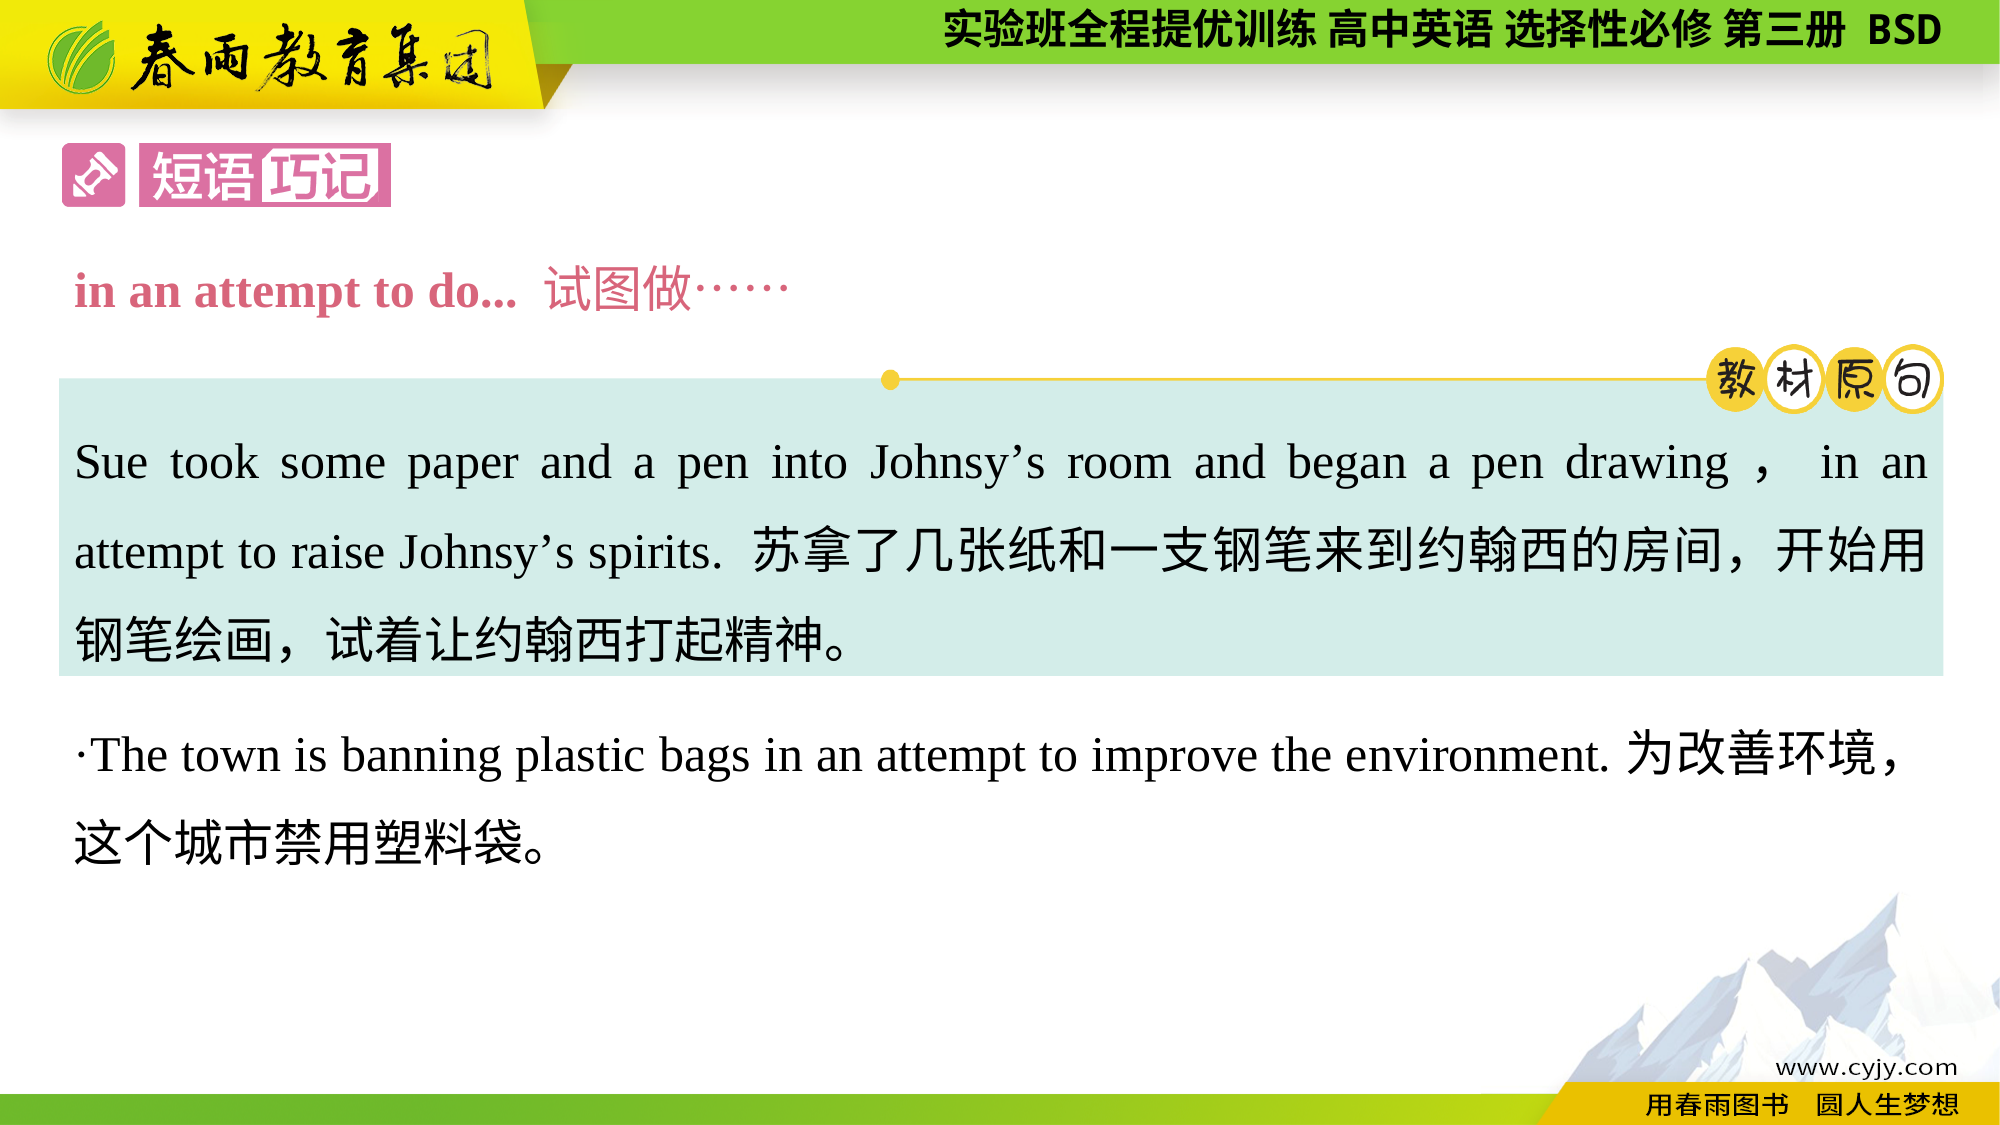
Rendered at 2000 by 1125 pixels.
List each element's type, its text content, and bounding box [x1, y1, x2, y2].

text_box Sue took some paper and a pen into Johnsy’s room and began a pen drawing，in an attempt to raise Johnsy’s spirits. 苏拿了几张纸和一支钢笔来到约翰西的房间，开始用钢笔绘画，试着让约翰西打起精神。 [59, 378, 1944, 676]
text_box ·The town is banning plastic bags in an attempt to improve the environment.为改善环境，这个城市禁用塑料袋。 [59, 684, 1944, 880]
picture [0, 0, 2000, 1125]
list in an attempt to do... 试图做…… [59, 219, 1944, 315]
